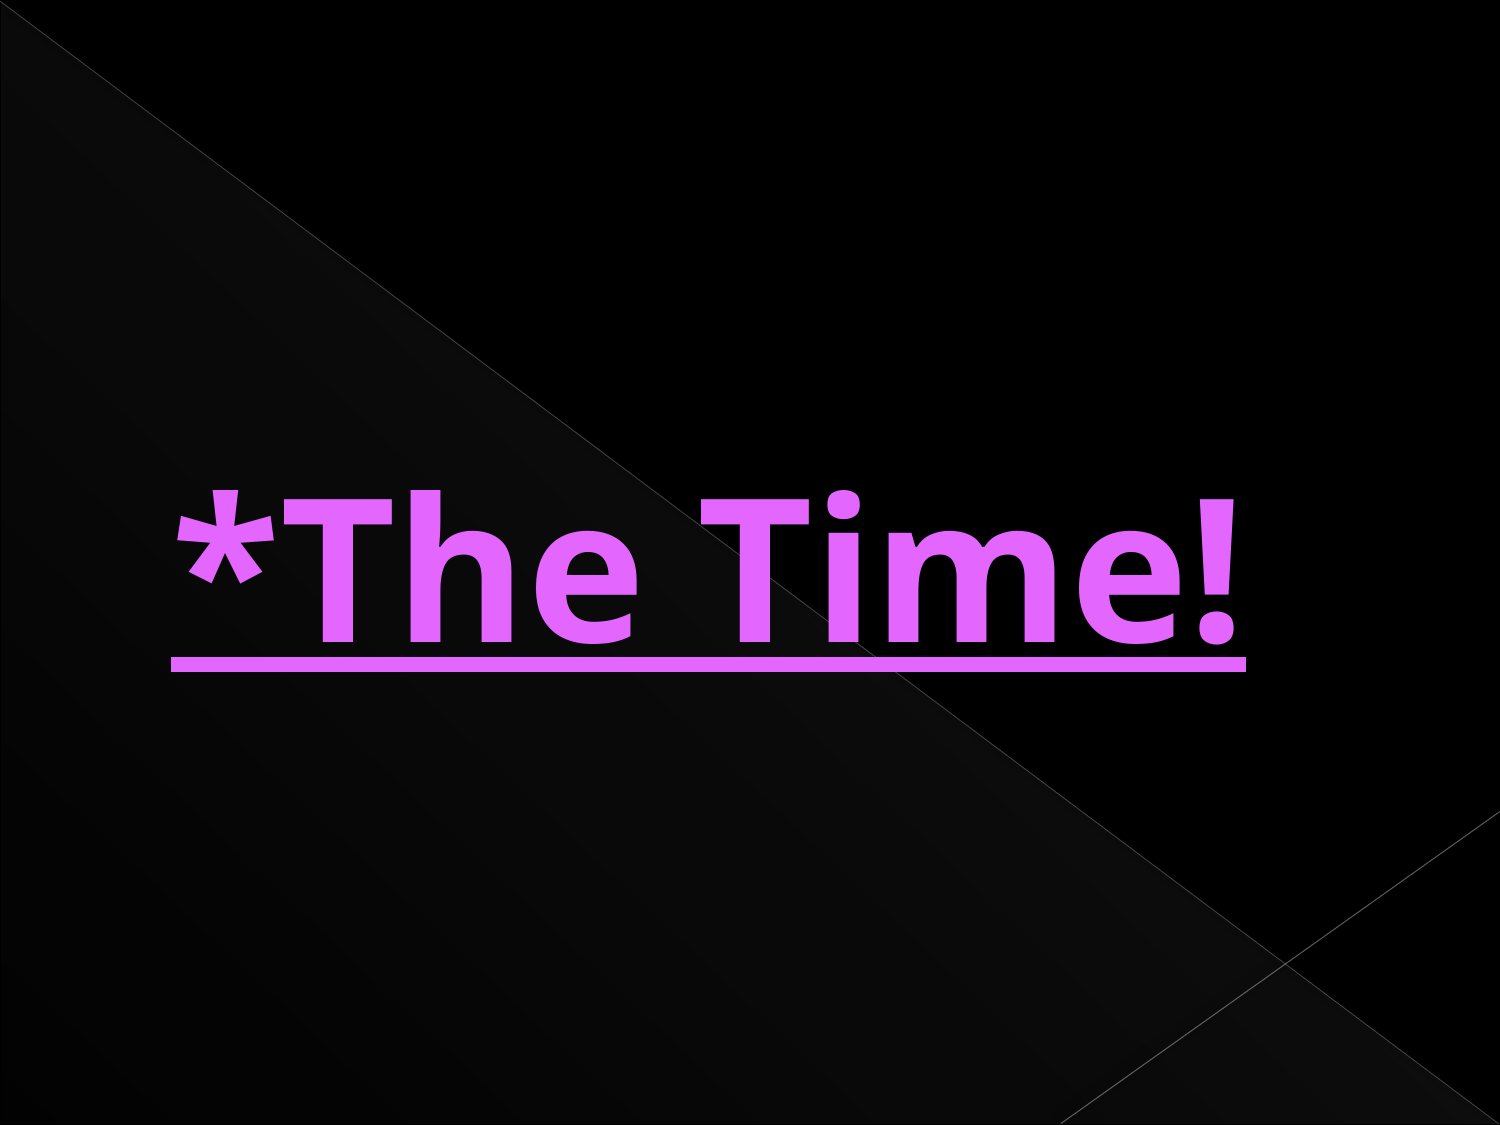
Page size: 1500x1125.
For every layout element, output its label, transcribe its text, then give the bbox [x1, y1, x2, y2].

title *The Time! [76, 30, 1427, 1094]
